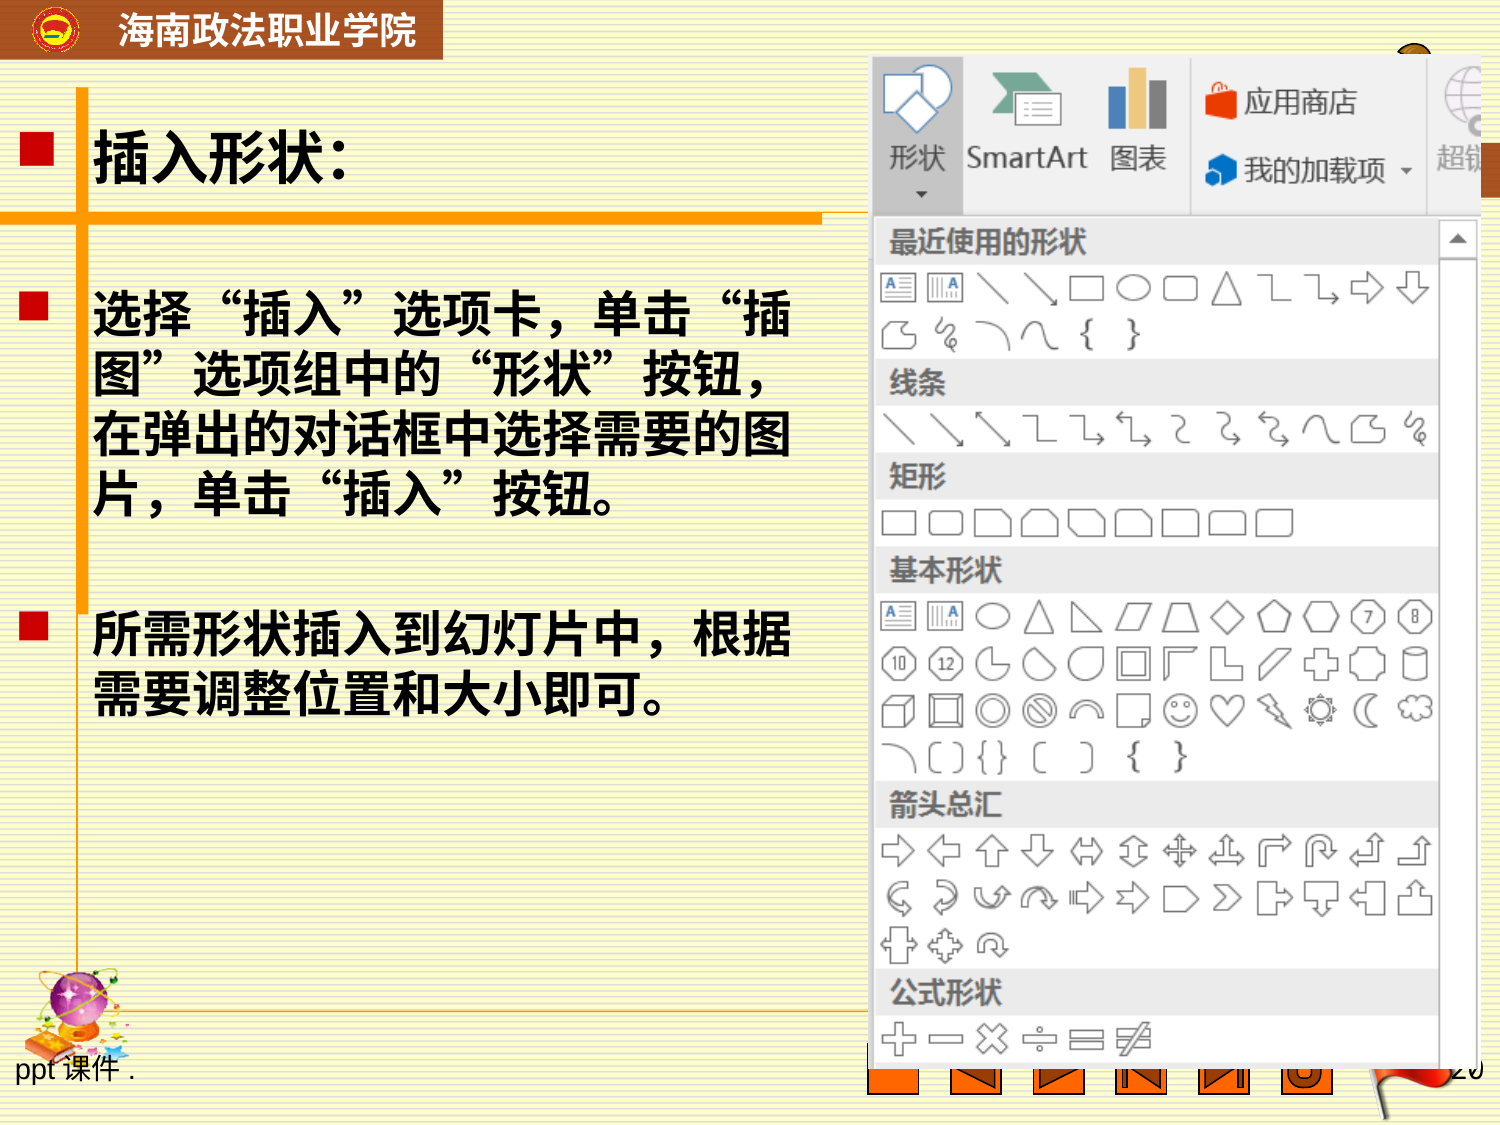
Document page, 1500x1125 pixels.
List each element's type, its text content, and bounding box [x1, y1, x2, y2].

slide_number 20 [1149, 1042, 1500, 1103]
picture [24, 1, 86, 57]
footer ppt课件. [0, 1042, 475, 1103]
list 插入形状： 选择“插入”选项卡，单击“插图”选项组中的“形状”按钮，在弹出的对话框中选择需要的图片，单击“插入”按钮。 所需形状插入到幻灯片中，根据需要调整位置和大小即可。 [0, 113, 827, 843]
picture [0, 0, 1500, 1125]
